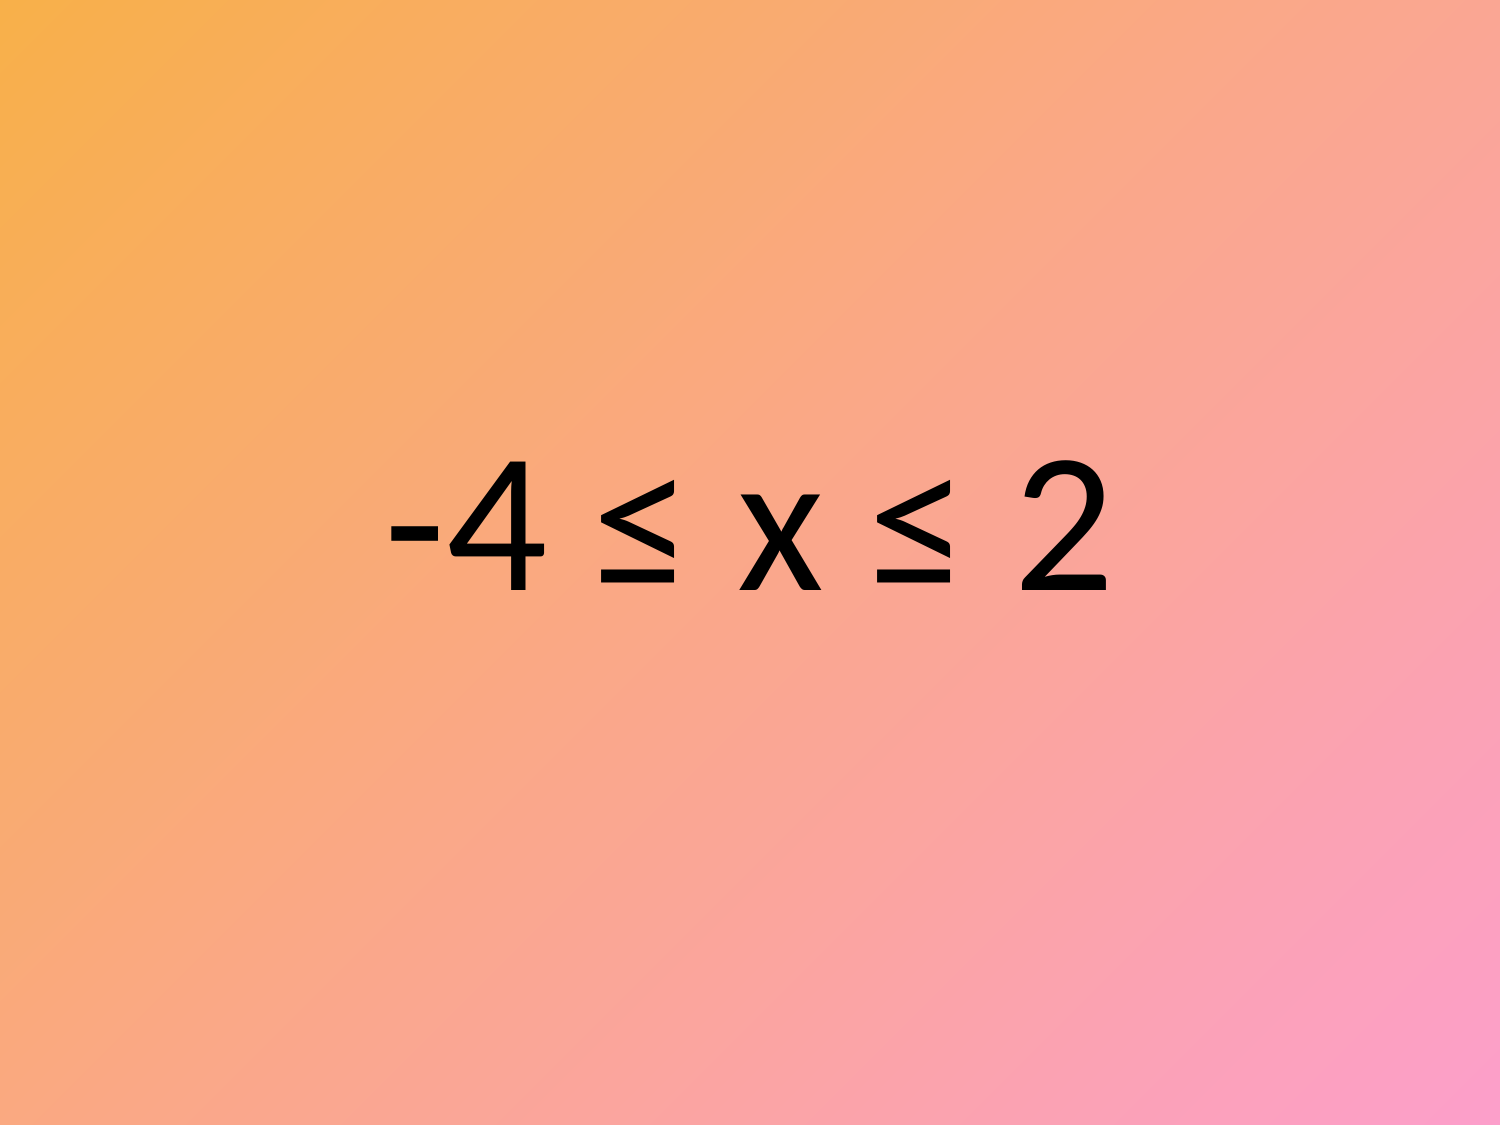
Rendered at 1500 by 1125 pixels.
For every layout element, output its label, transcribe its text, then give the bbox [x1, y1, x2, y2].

list -4 ≤ x ≤ 2 [74, 382, 1426, 1125]
